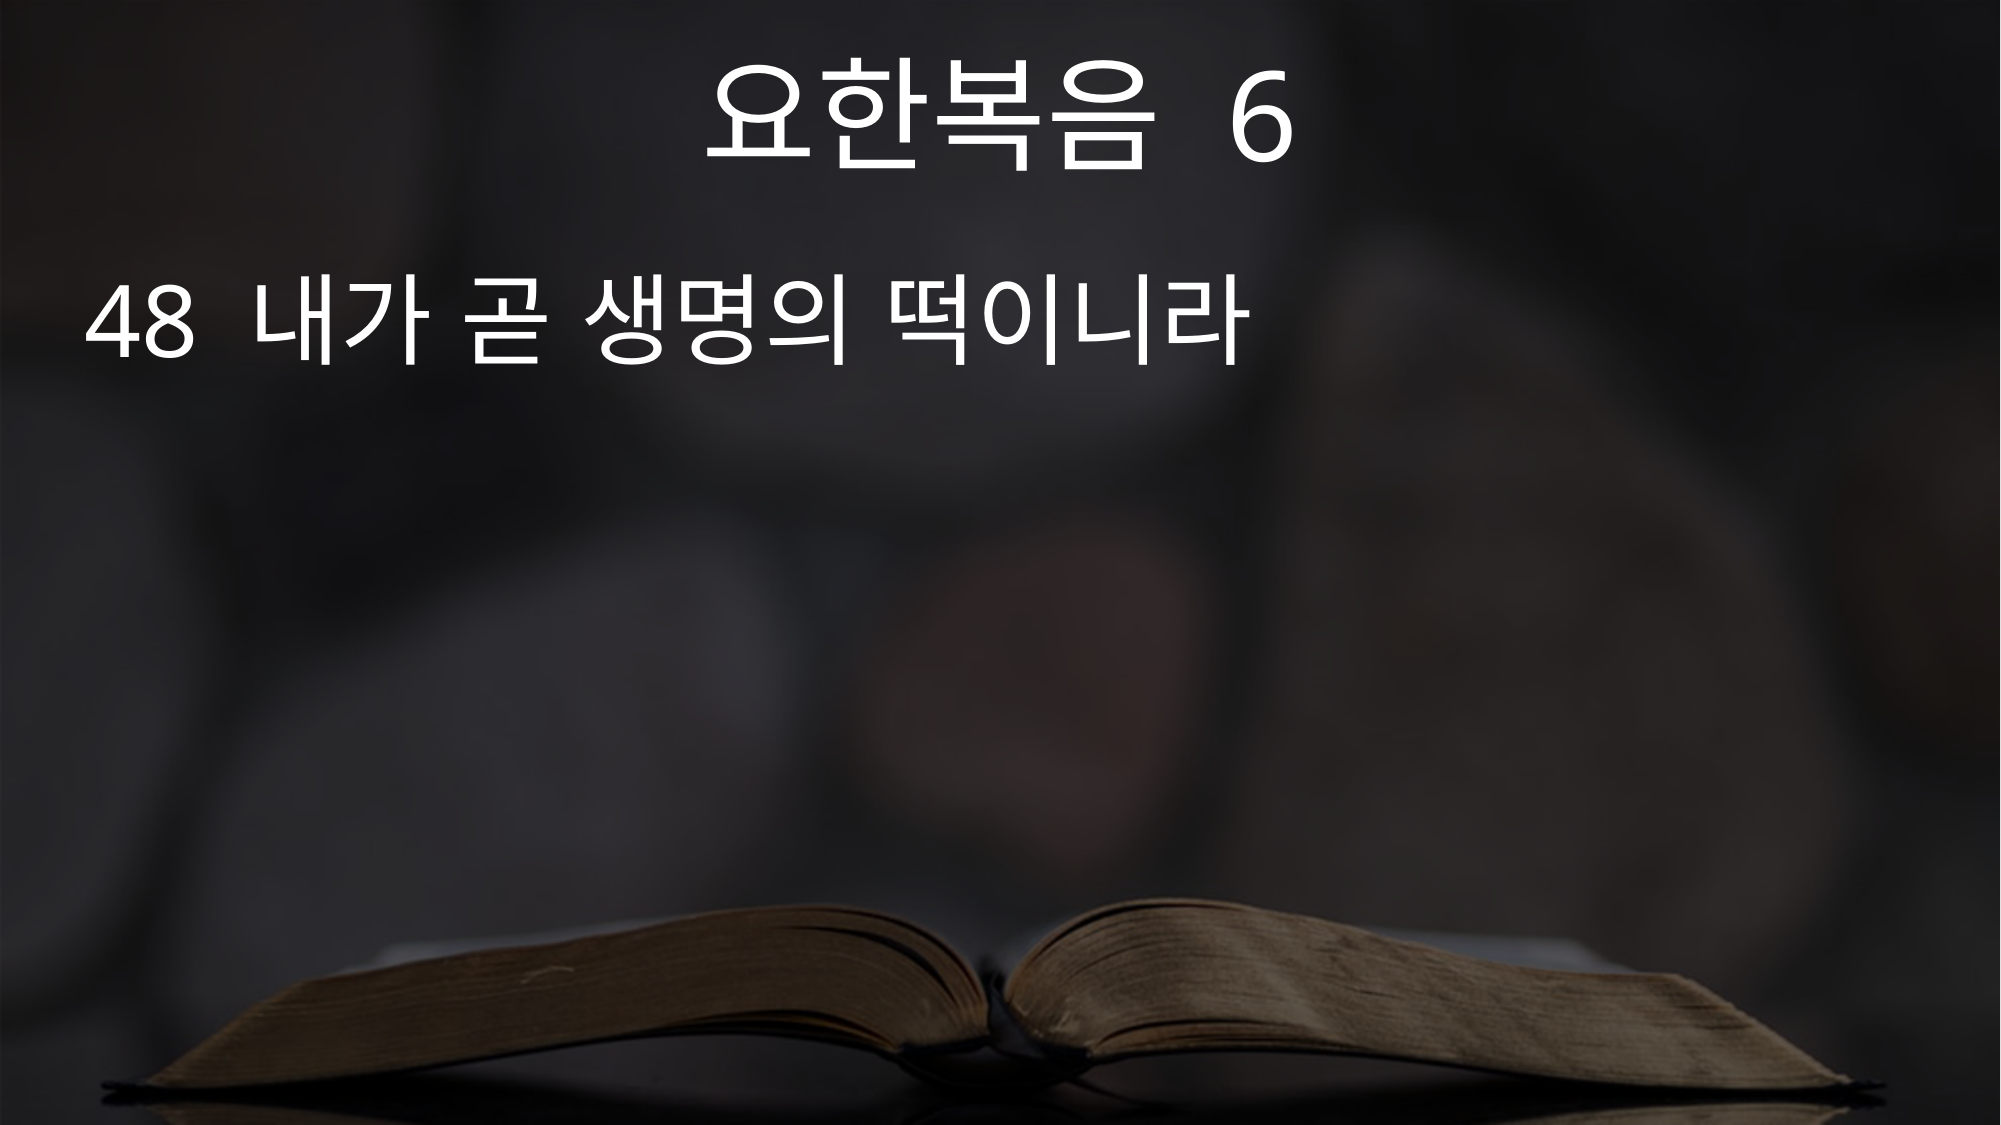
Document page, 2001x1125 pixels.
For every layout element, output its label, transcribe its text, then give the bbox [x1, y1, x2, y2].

footer 요한복음 6 [0, 32, 2000, 192]
picture [0, 0, 2001, 1125]
list 48 내가 곧 생명의 떡이니라 [69, 263, 1953, 423]
